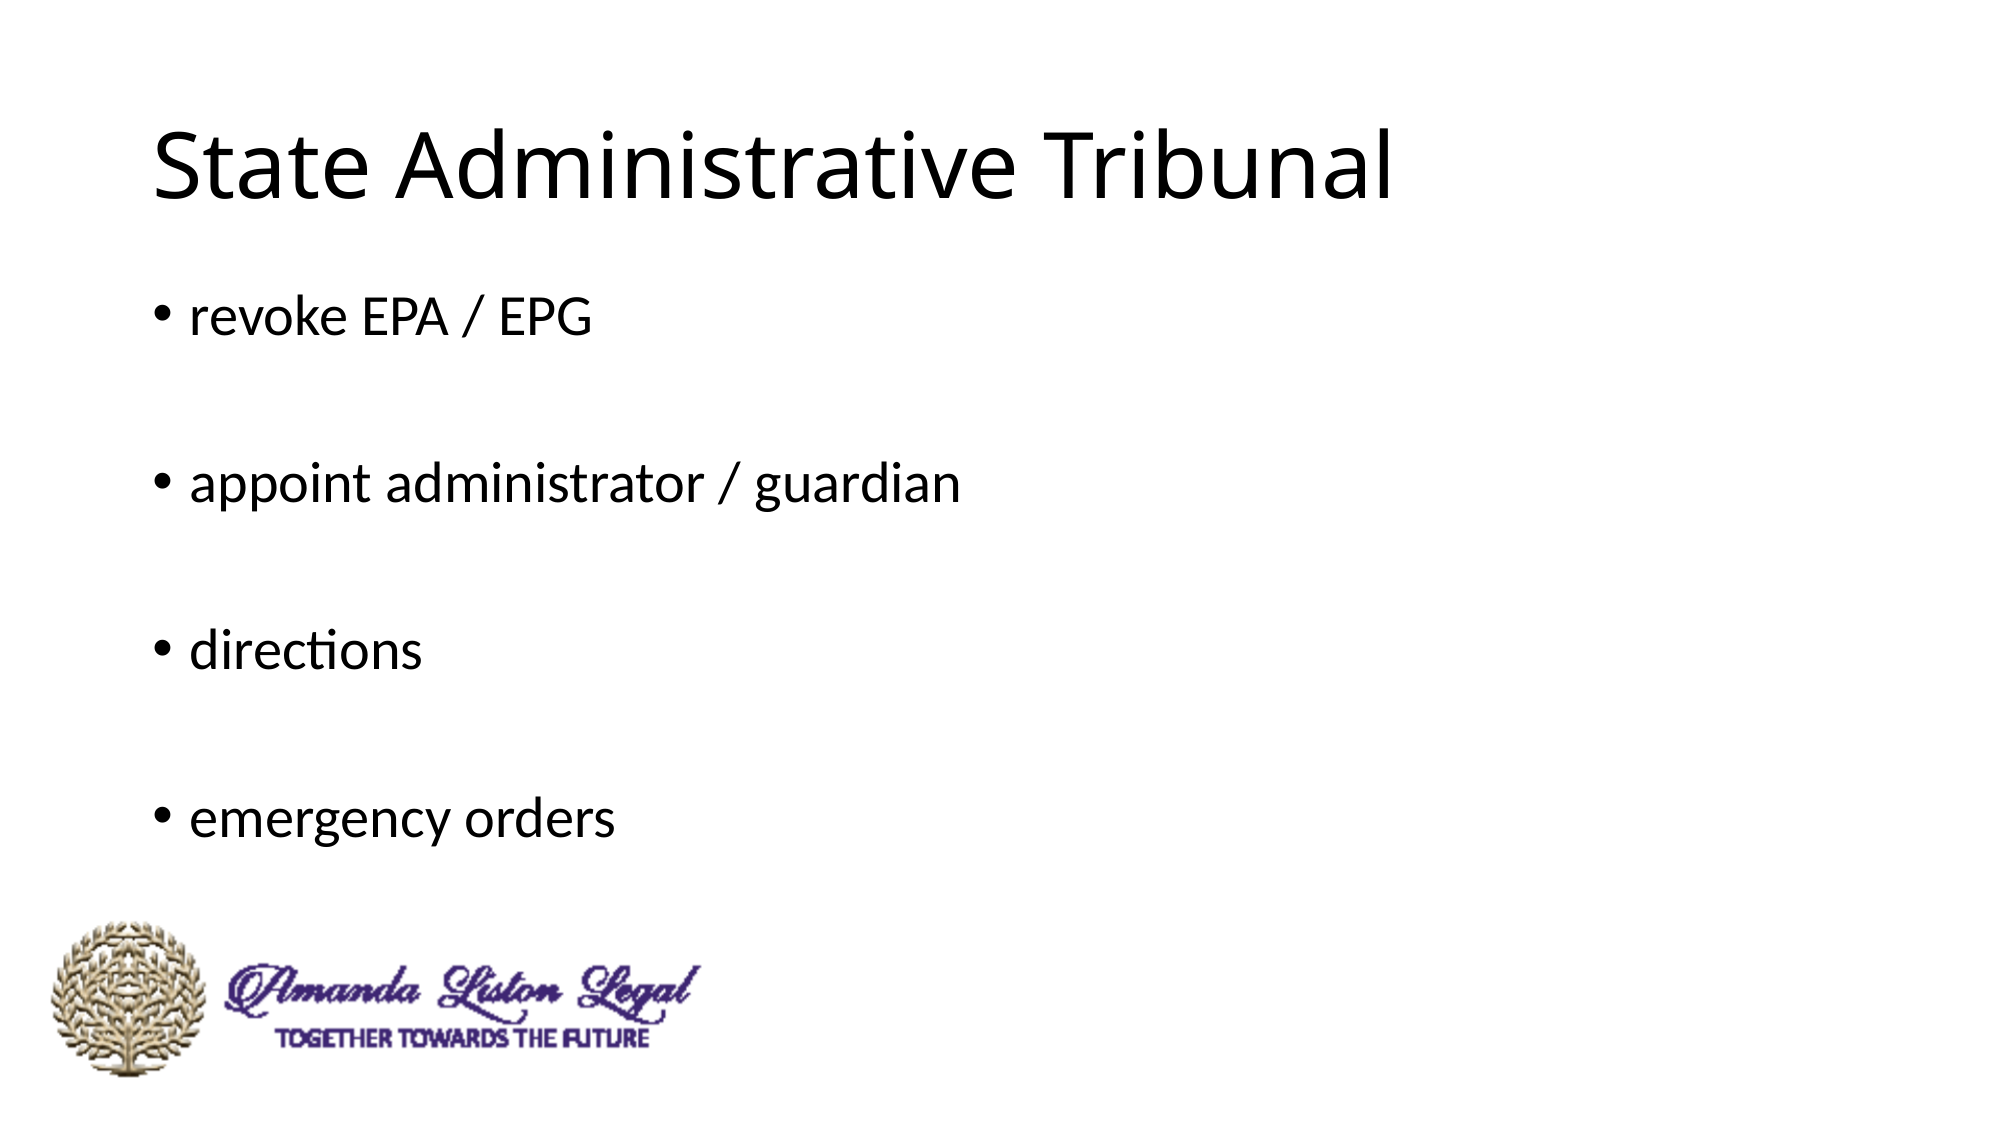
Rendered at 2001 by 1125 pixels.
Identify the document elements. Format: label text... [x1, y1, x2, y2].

picture [0, 889, 774, 1125]
list revoke EPA / EPG appoint administrator / guardian directions emergency orders [137, 277, 1863, 941]
title State Administrative Tribunal [137, 59, 1863, 277]
